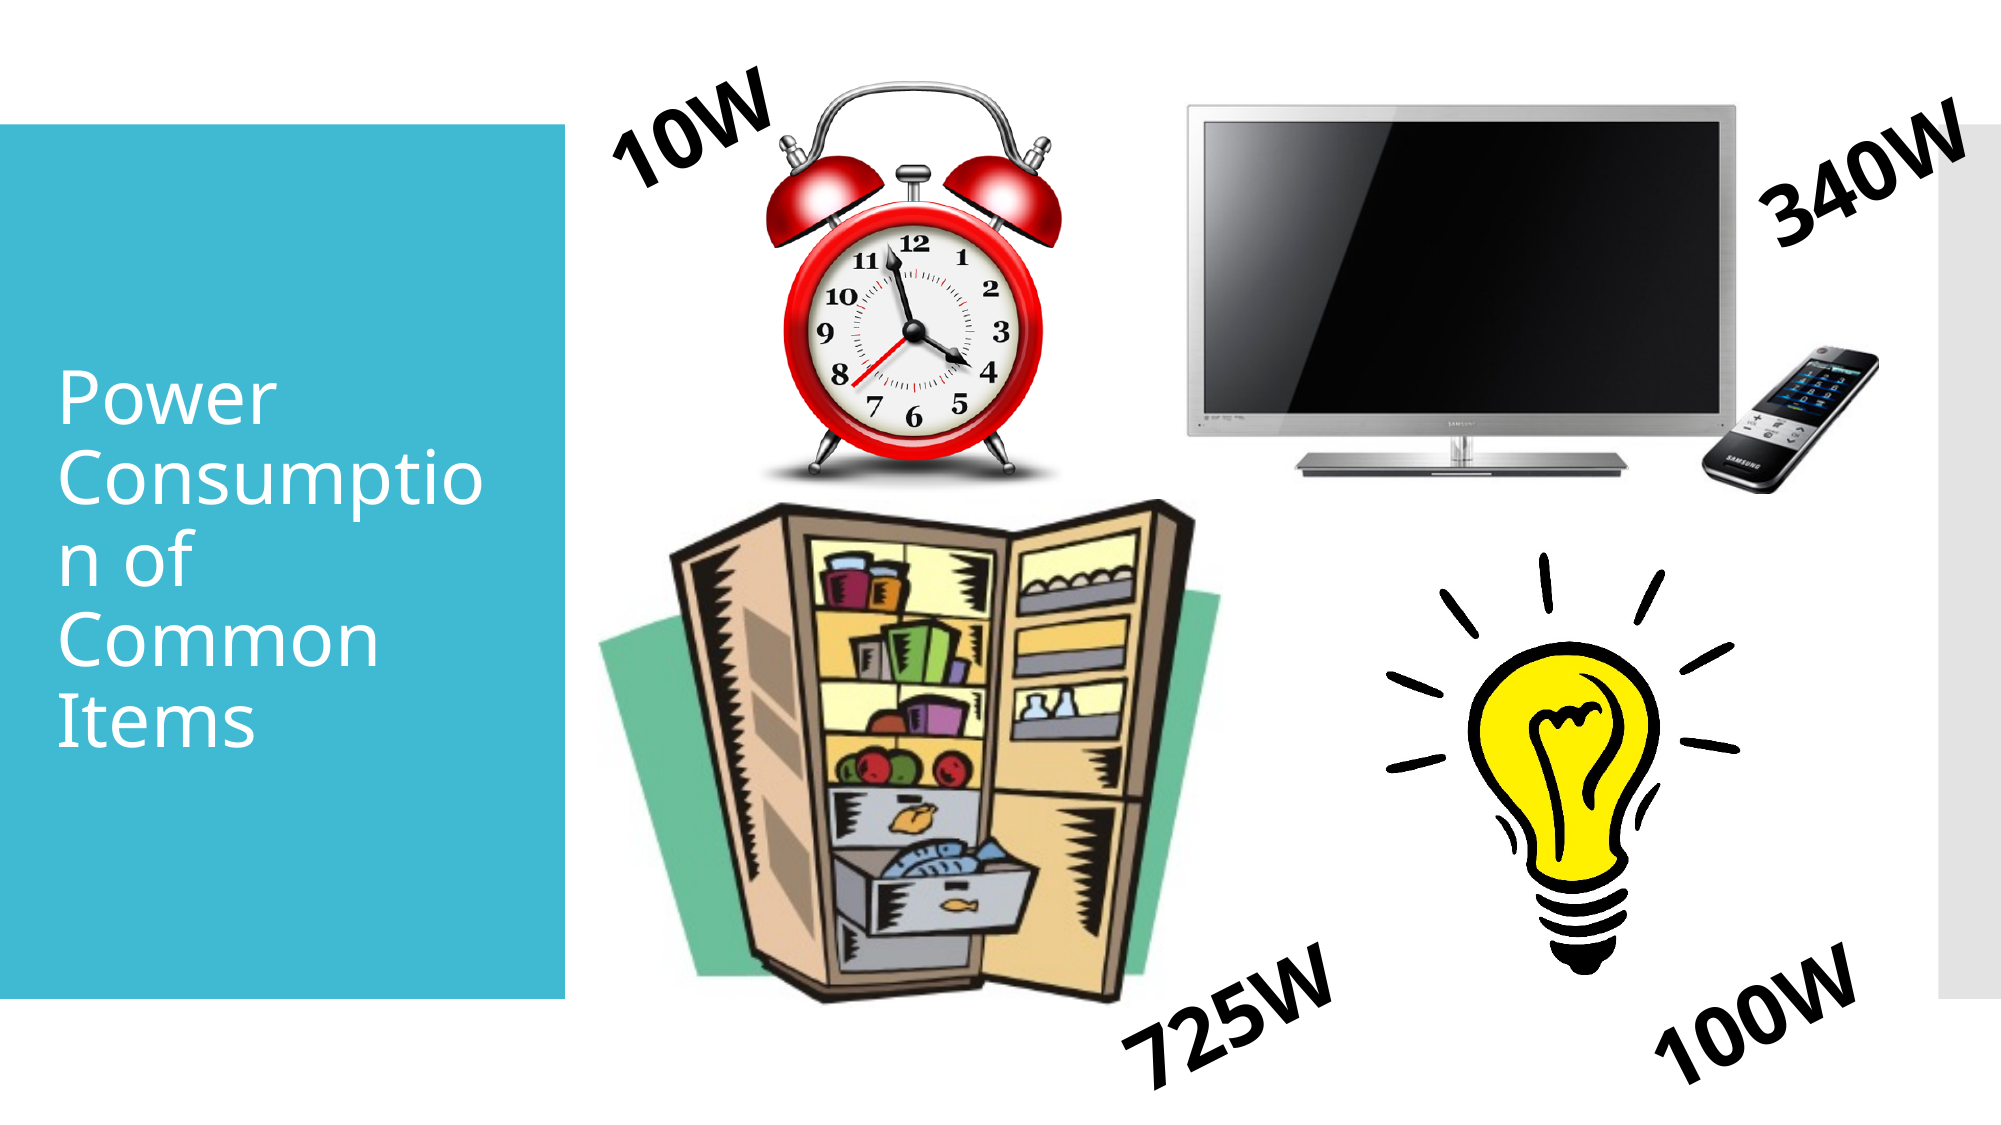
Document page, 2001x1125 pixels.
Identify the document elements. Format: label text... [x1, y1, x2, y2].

picture [1376, 543, 1747, 981]
picture [1182, 101, 1879, 494]
title Power Consumption of Common Items [41, 184, 525, 940]
text_box 725W [1092, 879, 1413, 1125]
text_box 100W [1615, 861, 1983, 1125]
text_box 340W [1877, 48, 2000, 228]
text_box 10W [573, 18, 813, 228]
picture [597, 498, 1223, 1008]
picture [703, 80, 1117, 494]
